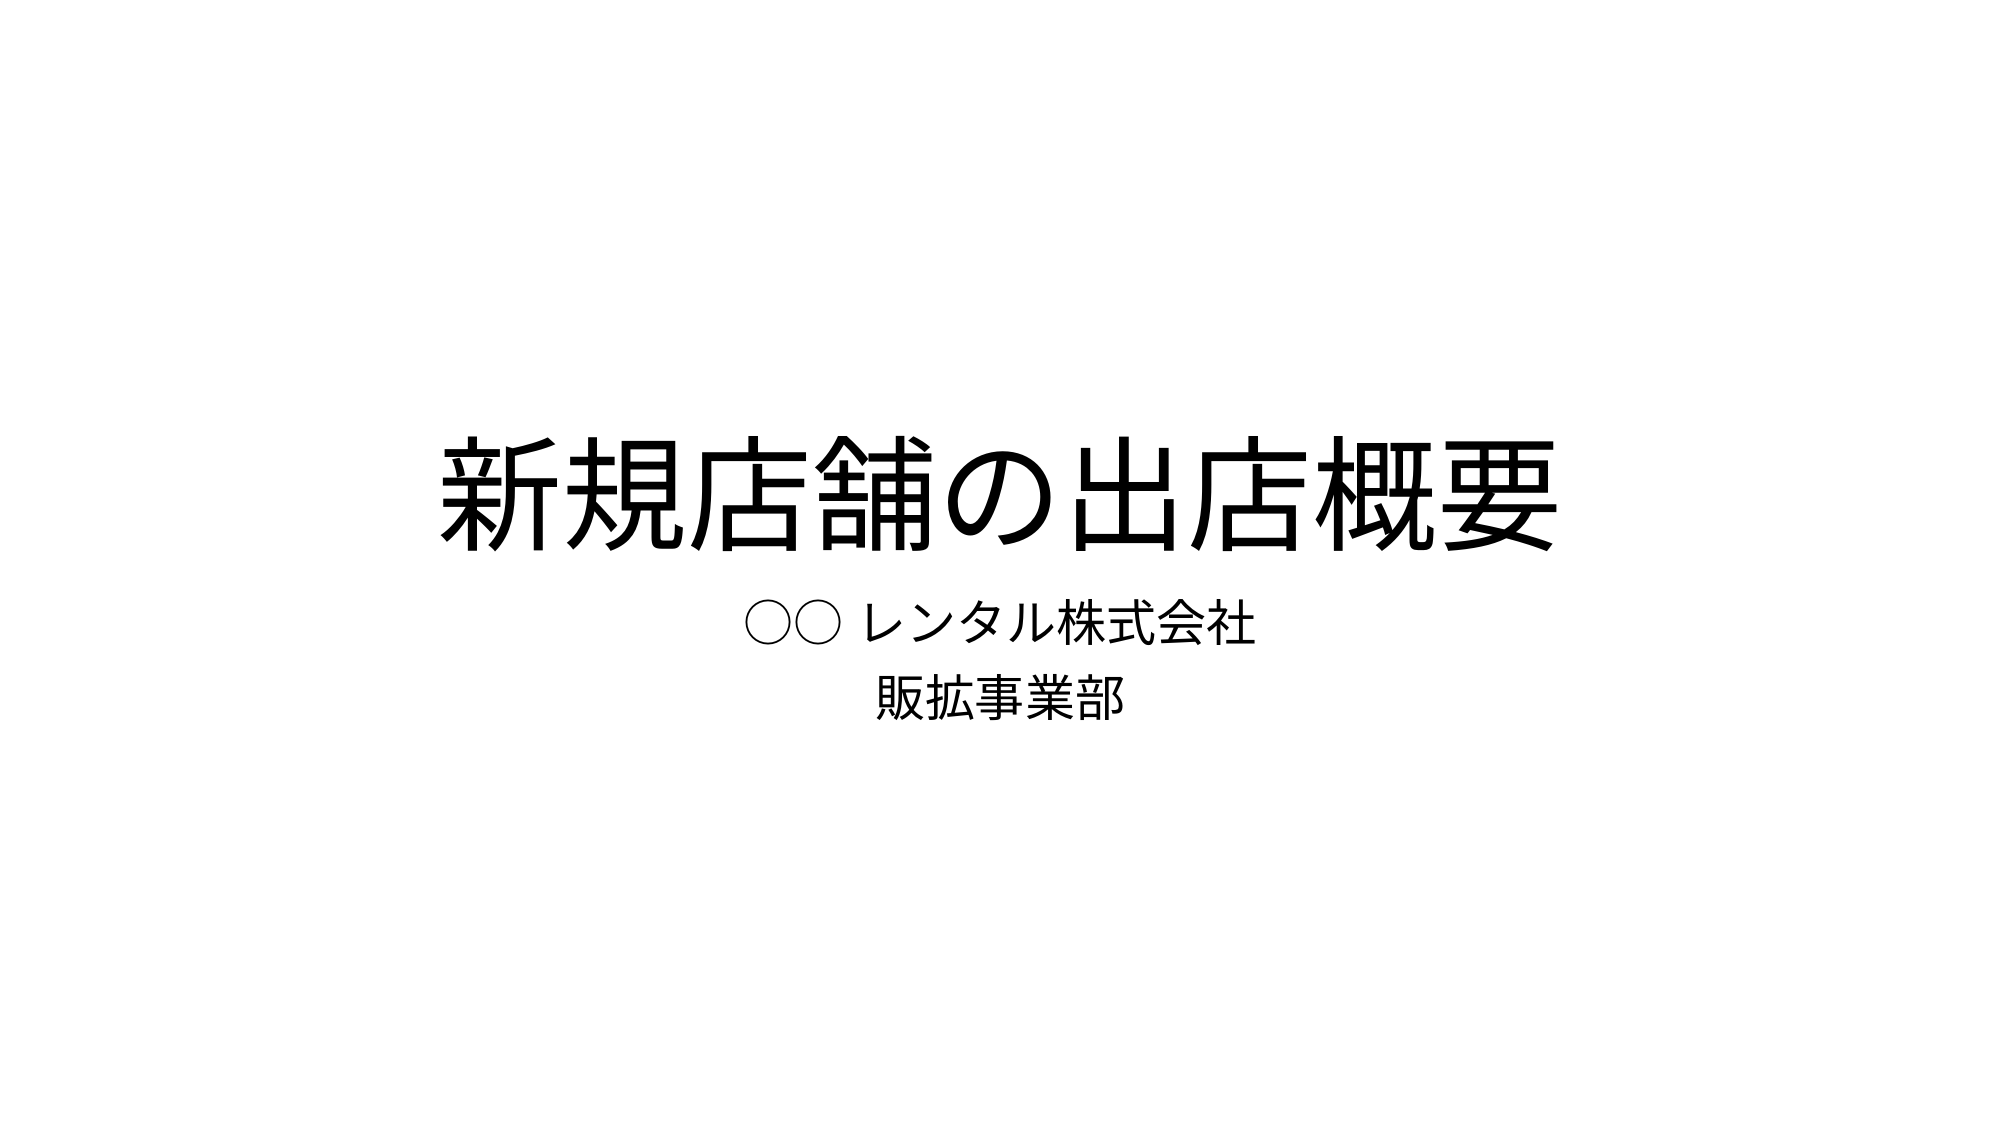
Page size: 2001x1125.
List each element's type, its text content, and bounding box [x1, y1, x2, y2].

title 新規店舗の出店概要 [249, 184, 1750, 576]
subtitle ○○レンタル株式会社 販拡事業部 [249, 590, 1750, 863]
